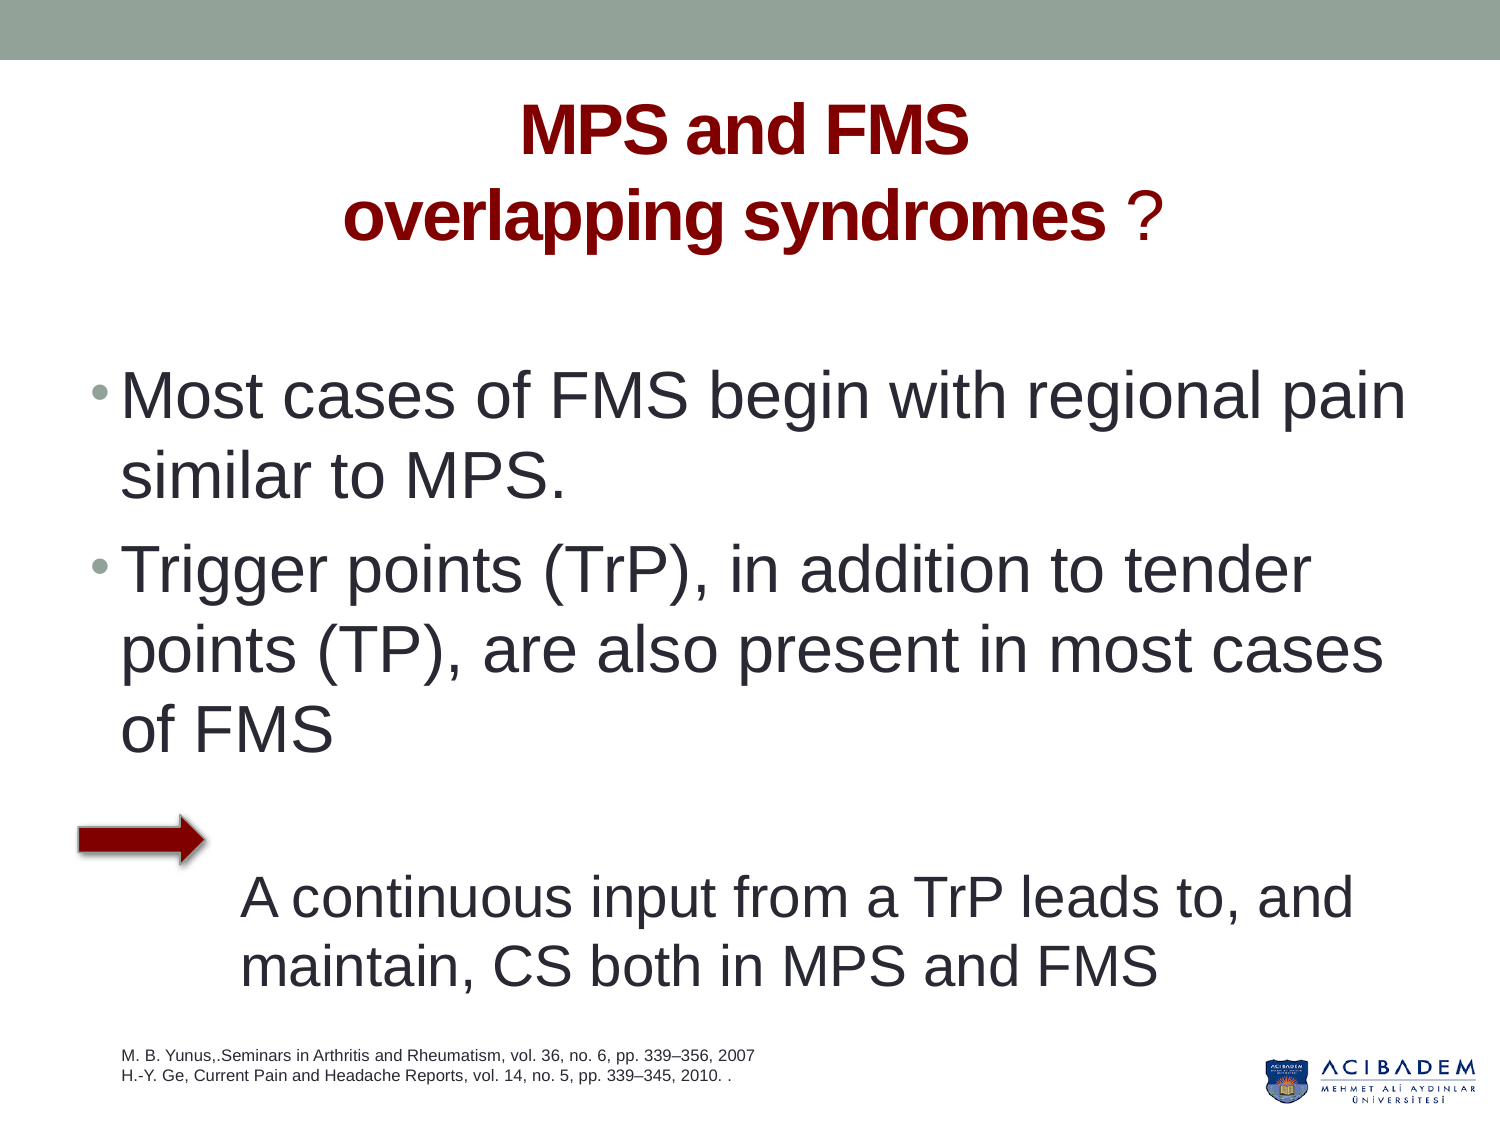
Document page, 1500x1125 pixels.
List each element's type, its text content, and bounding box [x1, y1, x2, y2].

list Most cases of FMS begin with regional pain similar to MPS. Trigger points (TrP), in addition to tender points (TP), are also present in most cases of FMS A continuous input from a TrP leads to, and maintain, CS both in MPS and FMS [75, 270, 1425, 1014]
picture [1247, 1033, 1500, 1125]
title MPS and FMS overlapping syndromes ? [52, 75, 1456, 263]
text_box M. B. Yunus,.Seminars in Arthritis and Rheumatism, vol. 36, no. 6, pp. 339–356, 2007 H.-Y. Ge, Current Pain and Headache Reports, vol. 14, no. 5, pp. 339–345, 2010. . [106, 1037, 771, 1093]
text_box [77, 813, 206, 866]
